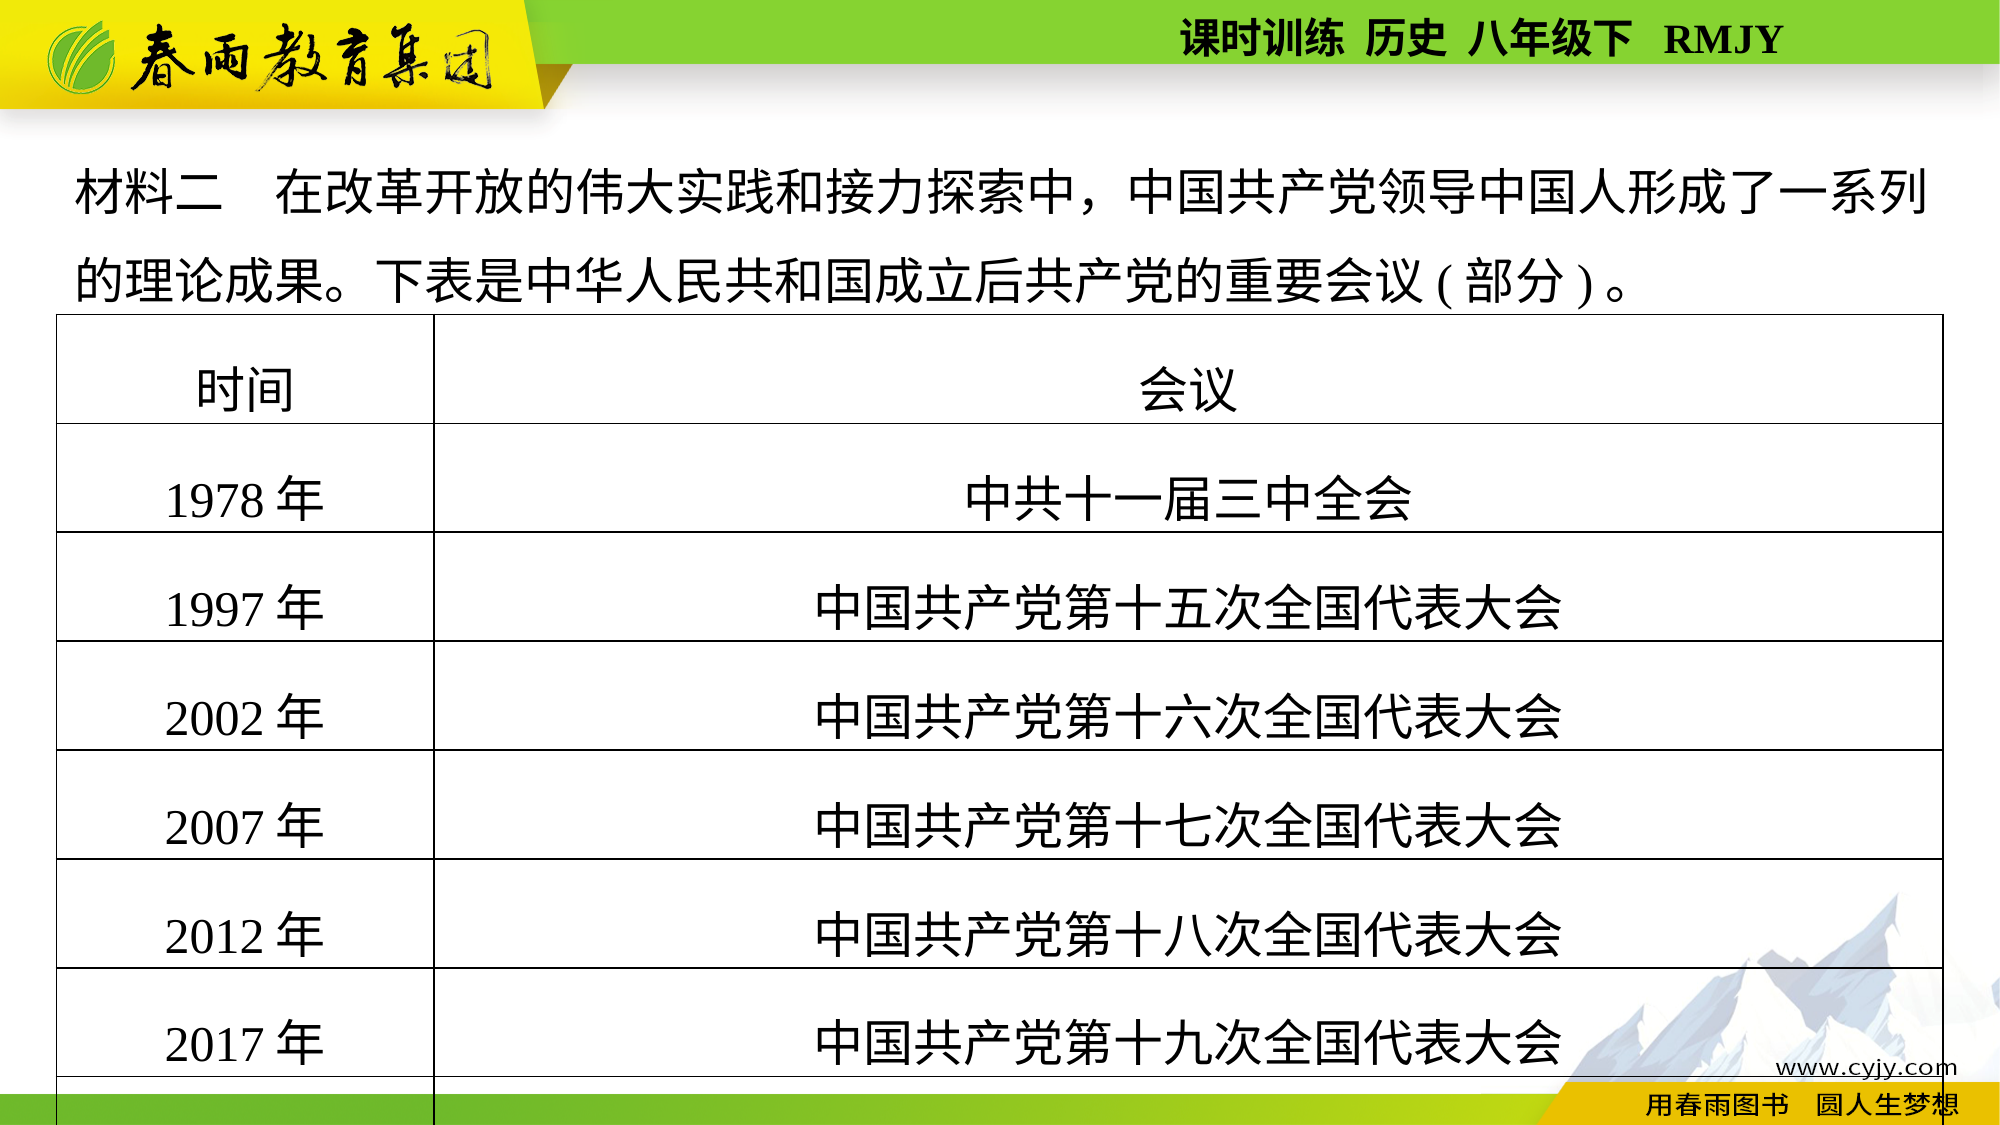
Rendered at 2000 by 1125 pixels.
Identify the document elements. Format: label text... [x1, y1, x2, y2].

table_cell 中国共产党第二十次全国代表大会 [435, 1077, 1942, 1125]
table_header 会议 [435, 315, 1942, 423]
picture [0, 0, 2000, 1125]
table_cell 1978年 [57, 424, 433, 531]
table_cell 中国共产党第十九次全国代表大会 [435, 969, 1942, 1076]
table_cell 2017年 [57, 969, 433, 1076]
table_cell 2007年 [57, 751, 433, 858]
table_header 时间 [57, 315, 433, 423]
table_cell 1997年 [57, 533, 433, 640]
table_cell 中国共产党第十五次全国代表大会 [435, 533, 1942, 640]
table_cell 中国共产党第十八次全国代表大会 [435, 860, 1942, 967]
table_cell 中共十一届三中全会 [435, 424, 1942, 531]
table_cell 2012年 [57, 860, 433, 967]
table_cell 2002年 [57, 642, 433, 749]
table_cell 中国共产党第十六次全国代表大会 [435, 642, 1942, 749]
table_cell 中国共产党第十七次全国代表大会 [435, 751, 1942, 858]
table_cell 2022年 [57, 1077, 433, 1125]
list 材料二 在改革开放的伟大实践和接力探索中，中国共产党领导中国人形成了一系列的理论成果。下表是中华人民共和国成立后共产党的重要会议(部分)。 [59, 122, 1944, 308]
